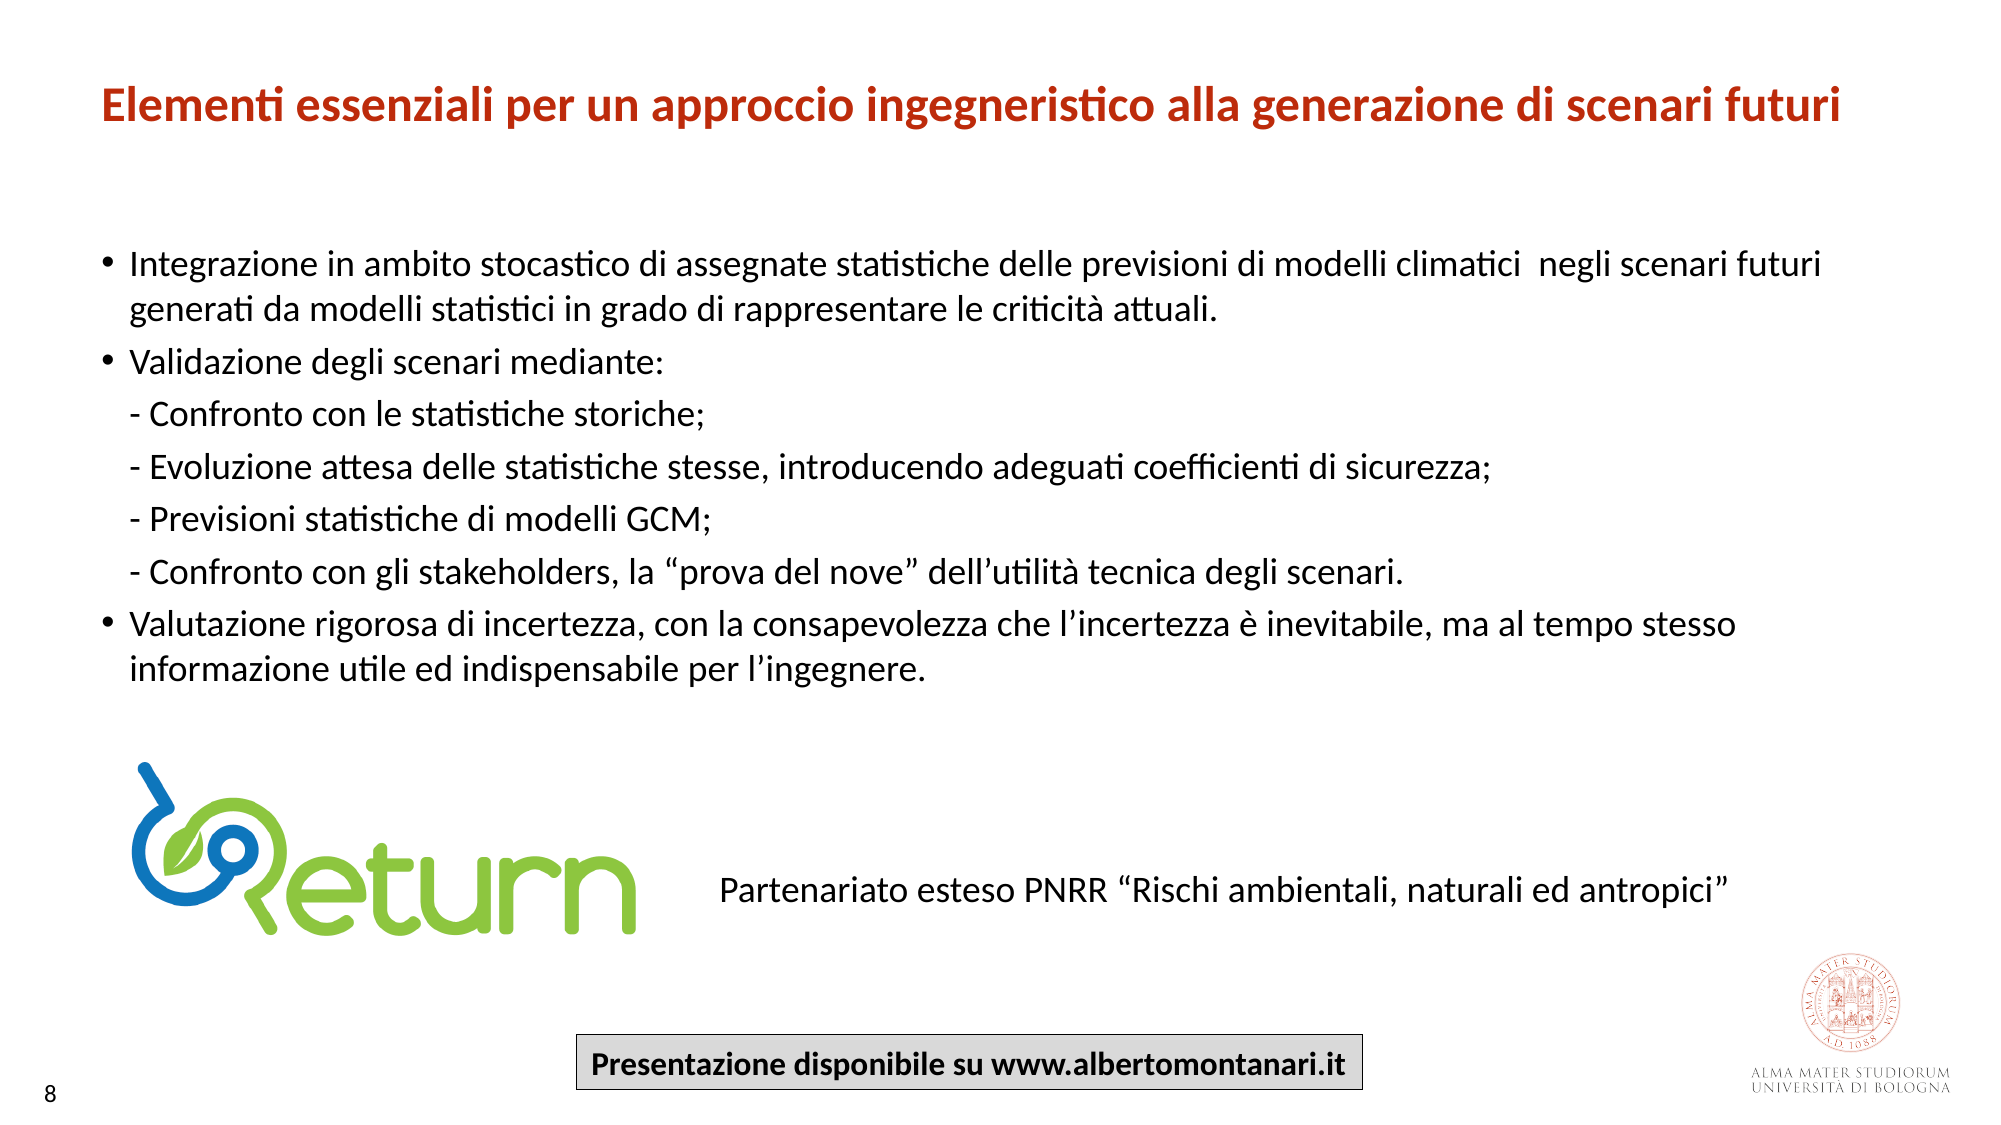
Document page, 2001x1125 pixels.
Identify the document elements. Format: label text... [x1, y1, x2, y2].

picture [1720, 933, 1981, 1118]
text_box Partenariato esteso PNRR “Rischi ambientali, naturali ed antropici” [704, 857, 1815, 918]
picture [102, 751, 658, 972]
list Integrazione in ambito stocastico di assegnate statistiche delle previsioni di modelli climatici negli scenari futuri generati da modelli statistici in grado di rappresentare le criticità attuali. Validazione degli scenari mediante: - Confronto con le statistiche storiche; - Evoluzione attesa delle statistiche stesse, introducendo adeguati coefficienti di sicurezza; - Previsioni statistiche di modelli GCM; - Confronto con gli stakeholders, la “prova del nove” dell’utilità tecnica degli scenari. Valutazione rigorosa di incertezza, con la consapevolezza che l’incertezza è inevitabile, ma al tempo stesso informazione utile ed indispensabile per l’ingegnere. [86, 231, 1930, 941]
text_box Presentazione disponibile su www.albertomontanari.it [576, 1034, 1363, 1090]
list Elementi essenziali per un approccio ingegneristico alla generazione di scenari futuri [86, 78, 1930, 185]
